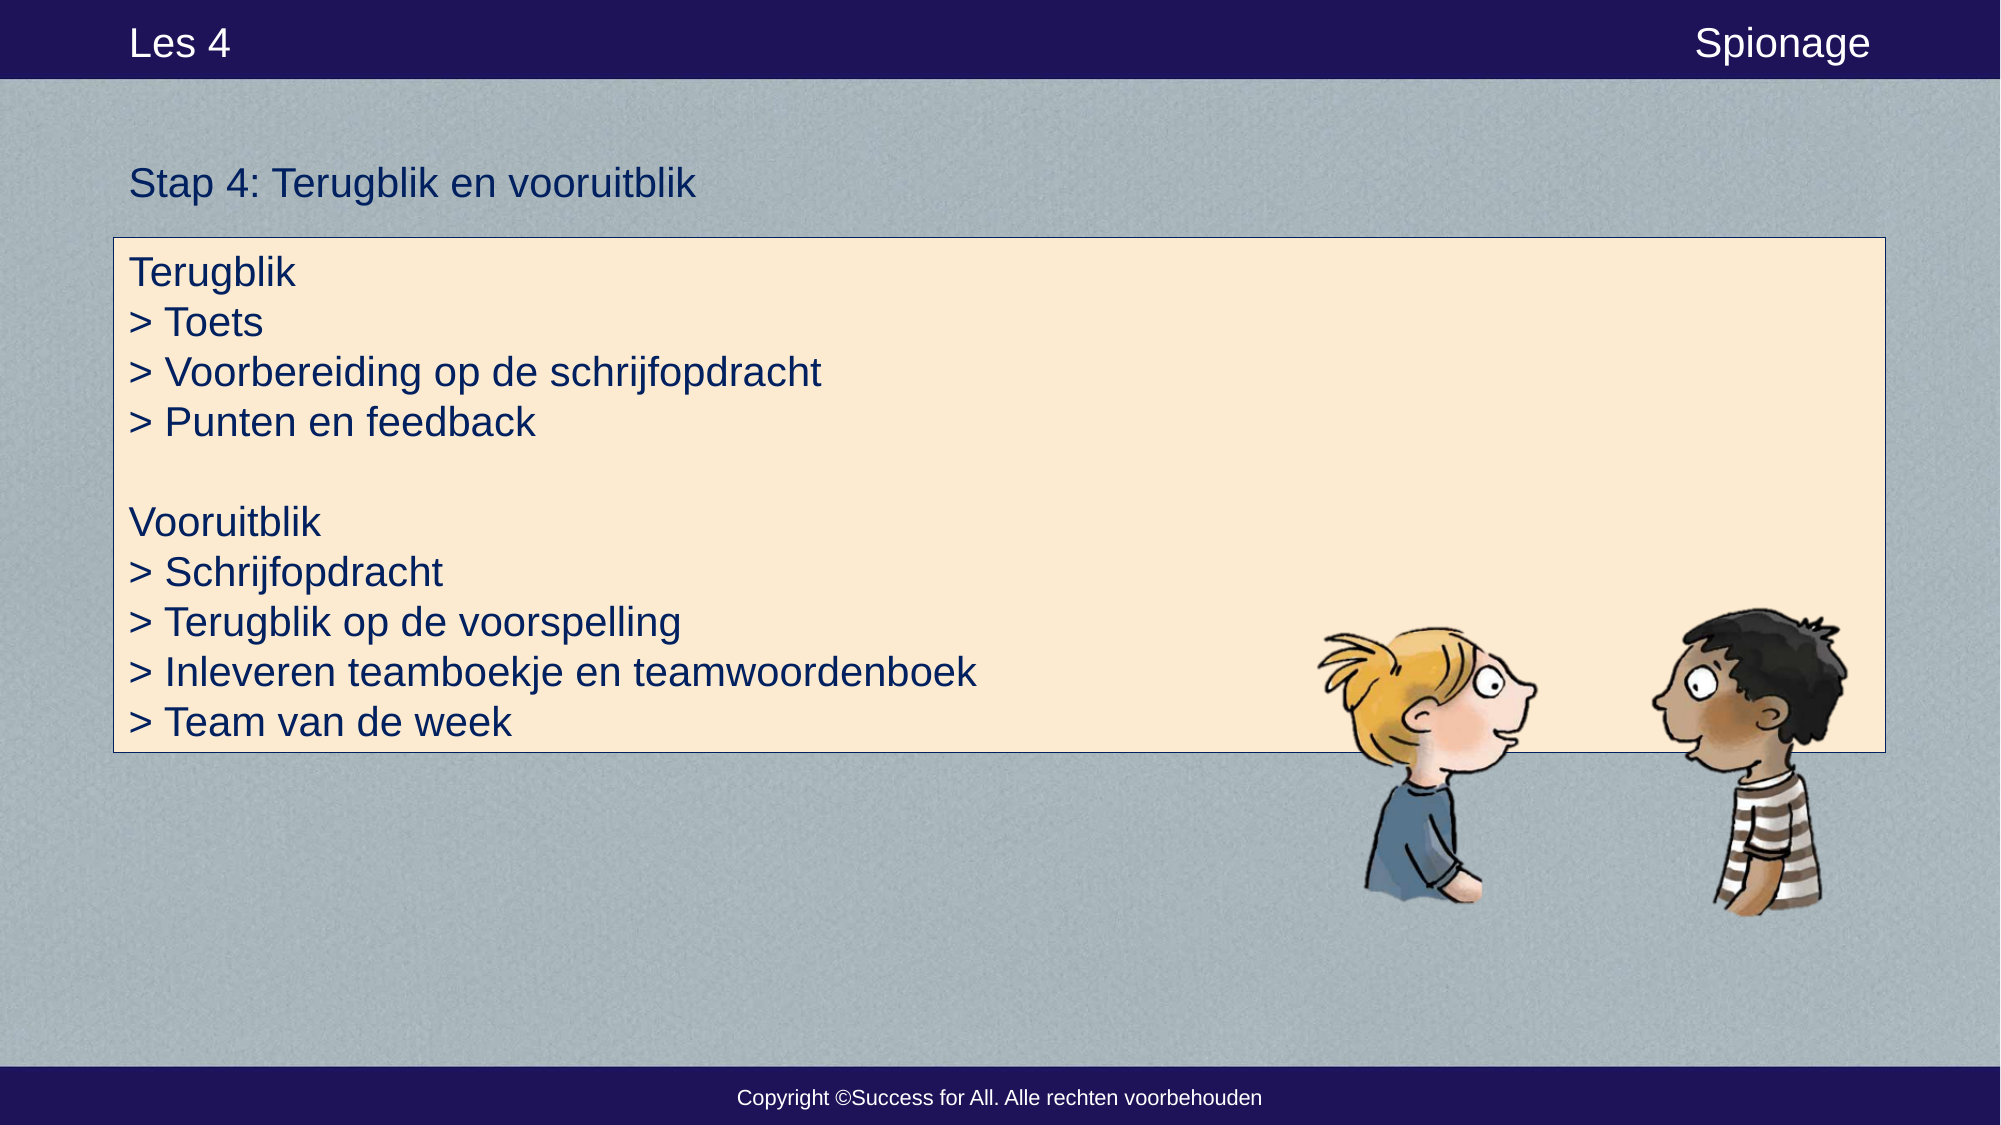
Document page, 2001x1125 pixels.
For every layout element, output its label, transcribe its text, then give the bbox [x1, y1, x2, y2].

text_box Copyright ©Success for All. Alle rechten voorbehouden [0, 1076, 2000, 1125]
text_box Stap 4: Terugblik en vooruitblik [113, 148, 1635, 214]
text_box Spionage [999, 8, 1886, 73]
text_box Les 4 [114, 8, 354, 73]
picture [0, 0, 2001, 1125]
text_box Terugblik > Toets > Voorbereiding op de schrijfopdracht > Punten en feedback Vooruitblik > Schrijfopdracht > Terugblik op de voorspelling > Inleveren teamboekje en teamwoordenboek > Team van de week [113, 237, 1886, 753]
